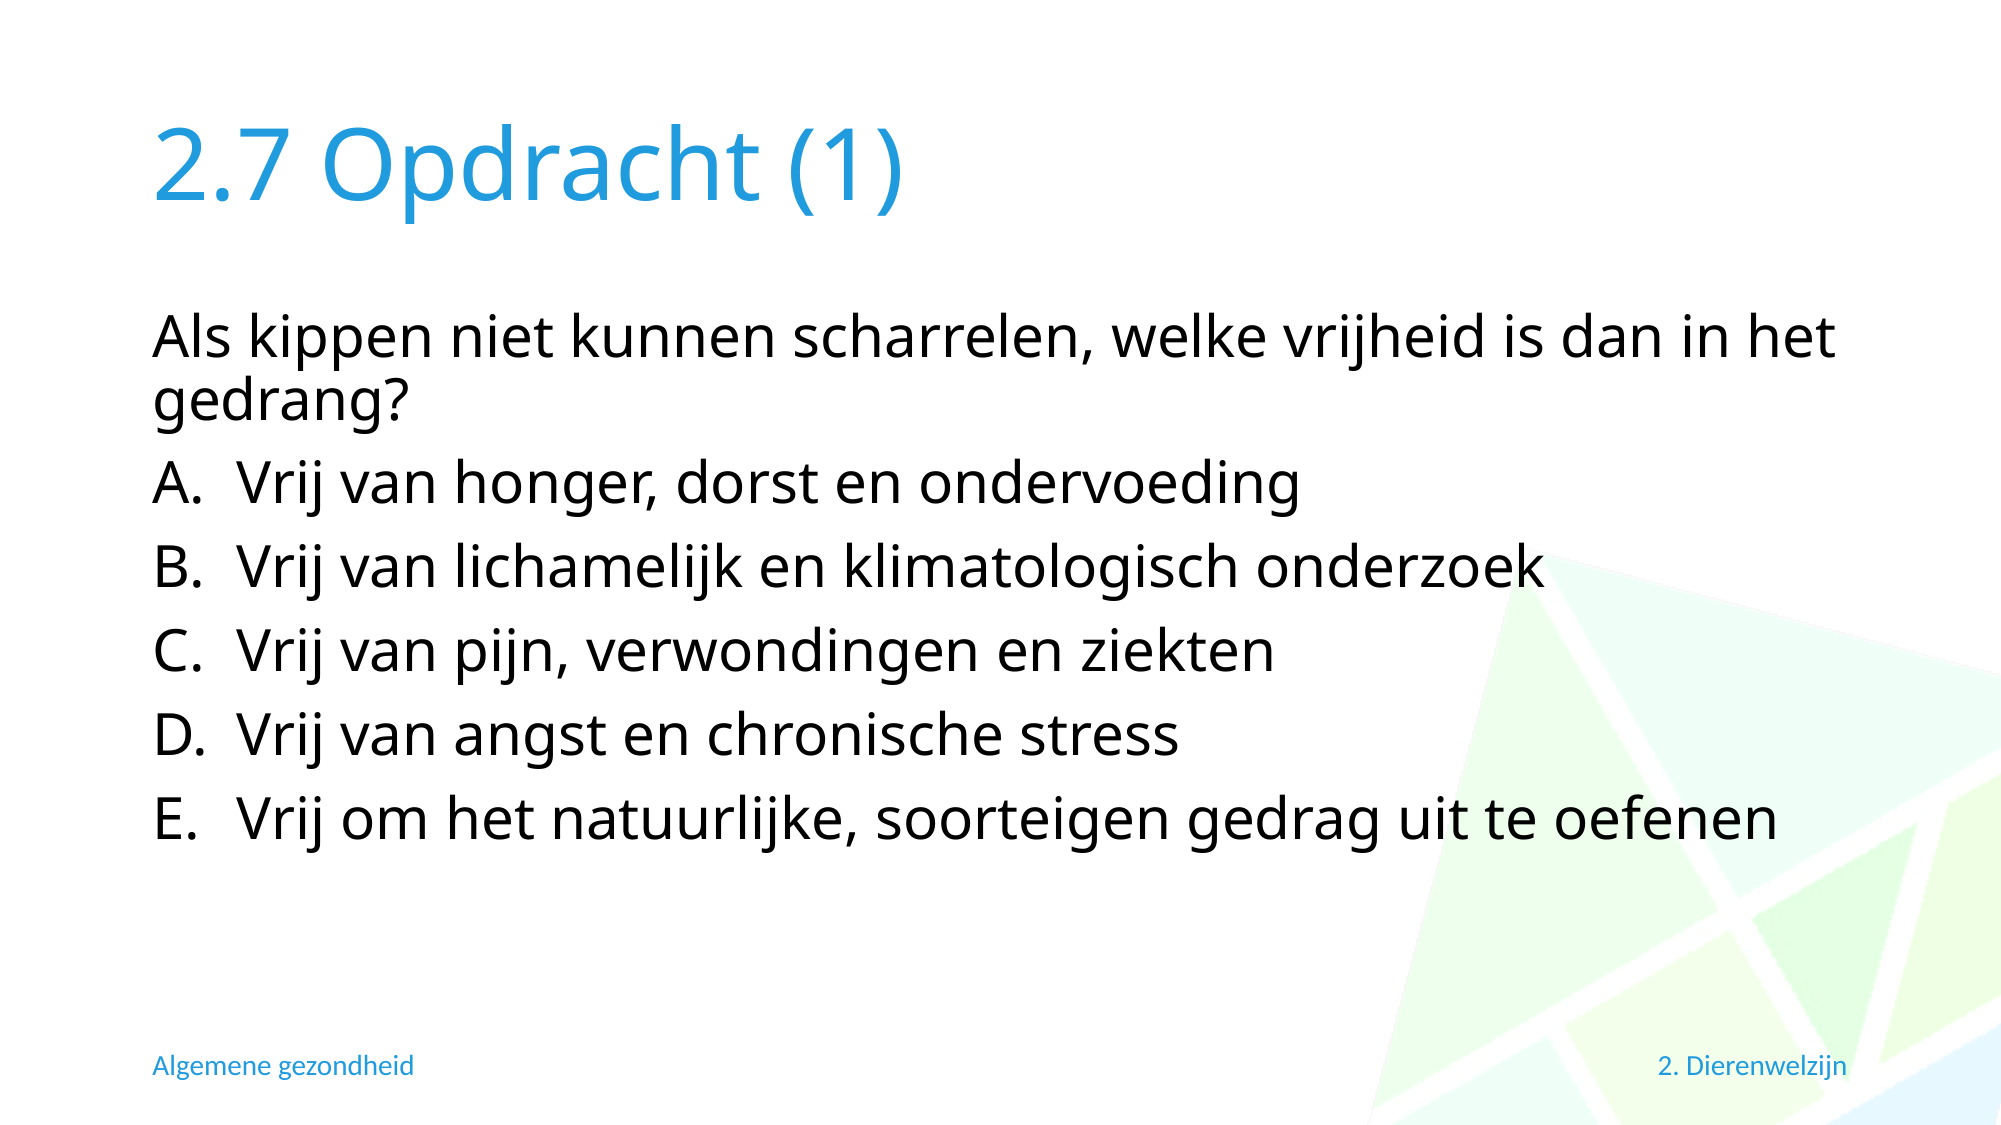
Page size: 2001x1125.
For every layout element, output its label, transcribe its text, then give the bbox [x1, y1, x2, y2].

list Als kippen niet kunnen scharrelen, welke vrijheid is dan in het gedrang? Vrij van honger, dorst en ondervoeding Vrij van lichamelijk en klimatologisch onderzoek Vrij van pijn, verwondingen en ziekten Vrij van angst en chronische stress Vrij om het natuurlijke, soorteigen gedrag uit te oefenen [137, 299, 1863, 1014]
list Algemene gezondheid [137, 1042, 588, 1103]
title 2.7 Opdracht (1) [137, 59, 1863, 278]
list 2. Dierenwelzijn [1412, 1042, 1863, 1103]
